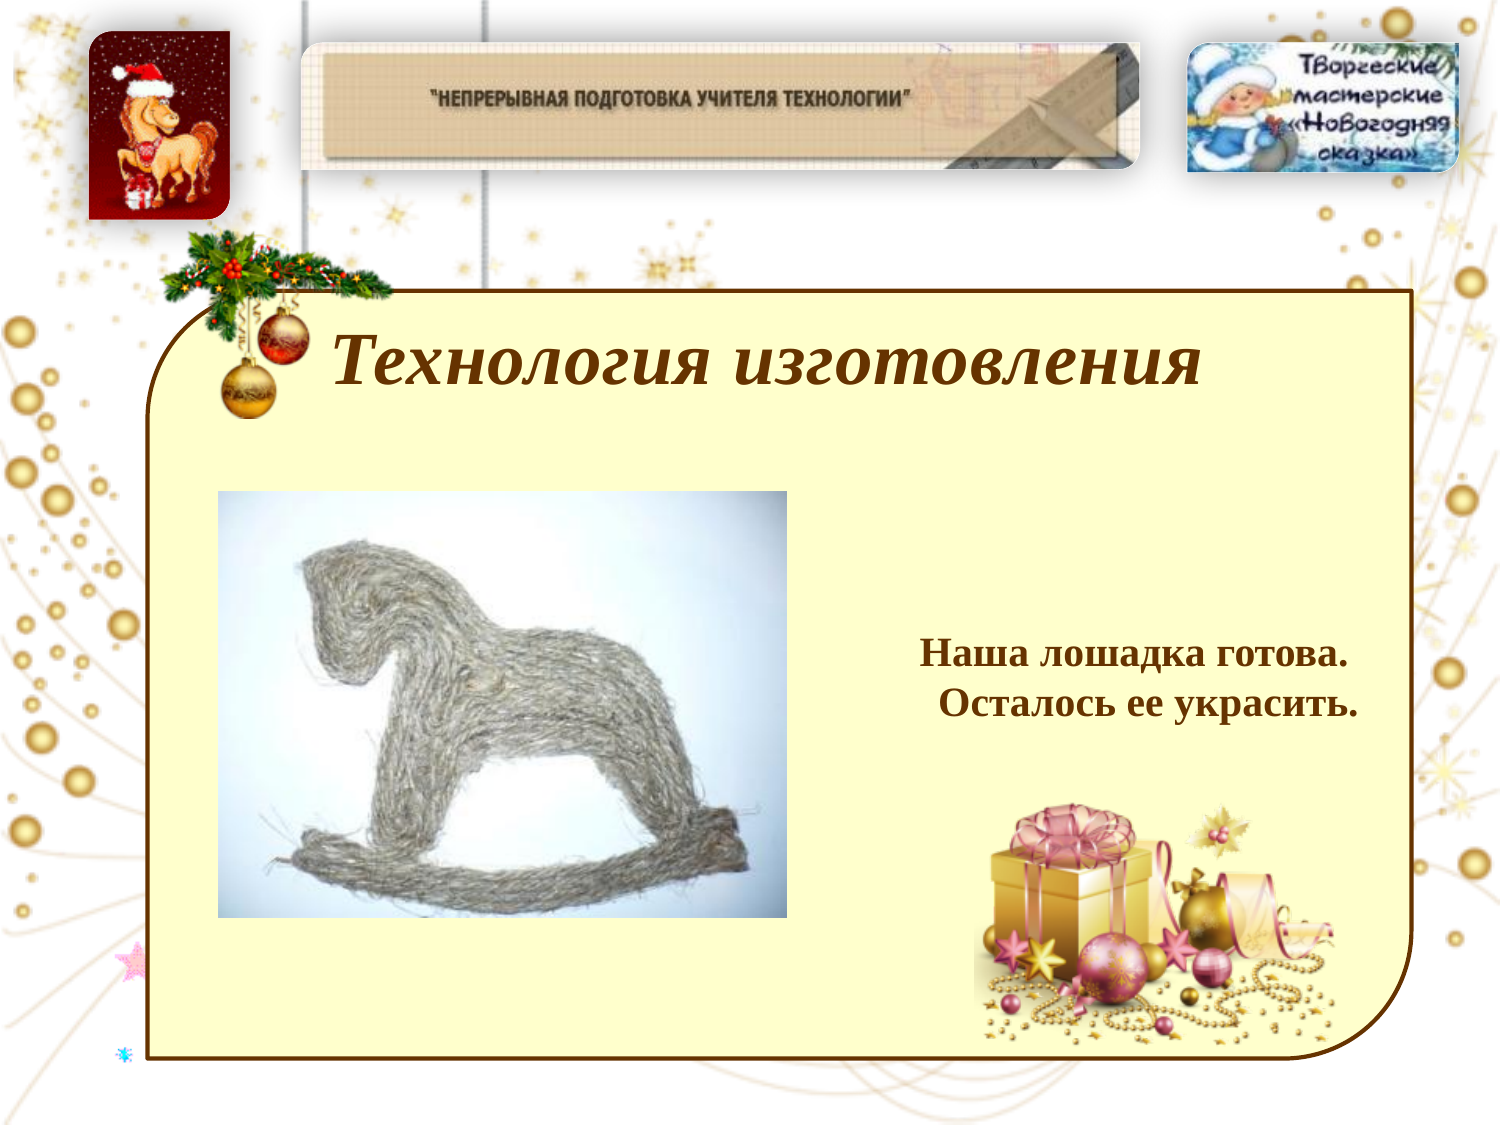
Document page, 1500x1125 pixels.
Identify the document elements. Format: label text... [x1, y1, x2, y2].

picture [0, 0, 1500, 1125]
text_box Технология изготовления [398, 302, 1220, 408]
text_box Наша лошадка готова. Осталось ее украсить. [145, 288, 1414, 1061]
